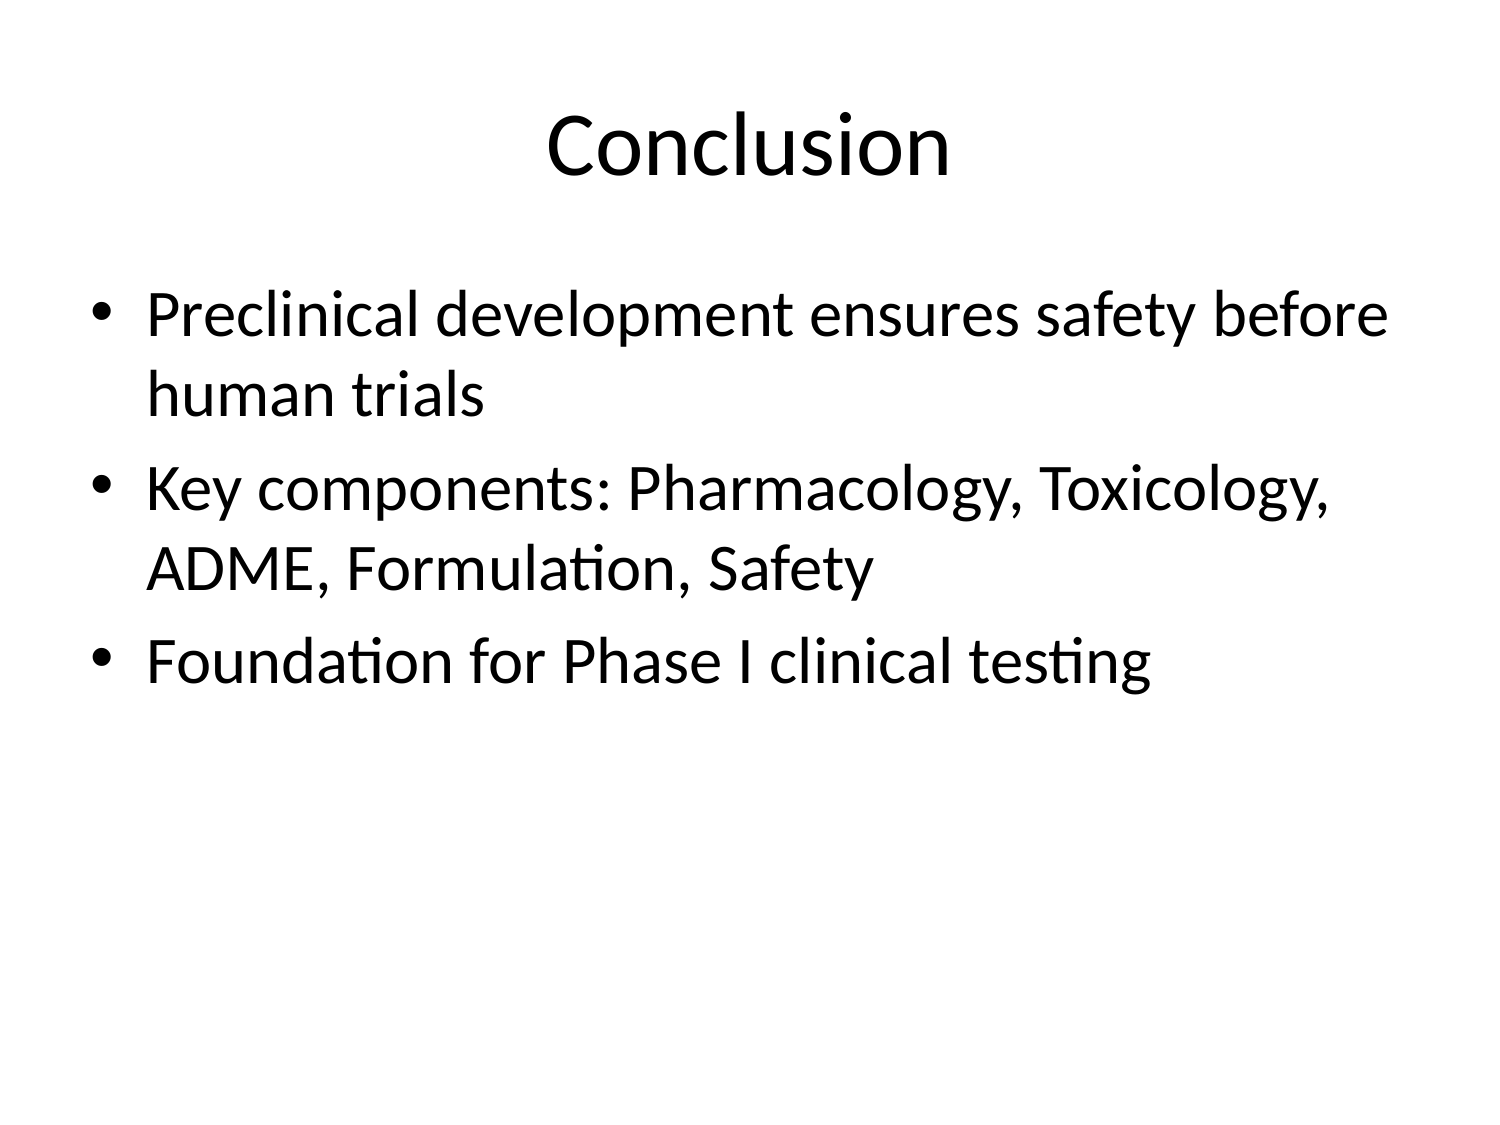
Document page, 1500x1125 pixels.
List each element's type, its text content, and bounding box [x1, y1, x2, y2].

list Preclinical development ensures safety before human trials Key components: Pharmacology, Toxicology, ADME, Formulation, Safety Foundation for Phase I clinical testing [75, 262, 1425, 1005]
title Conclusion [75, 45, 1425, 233]
